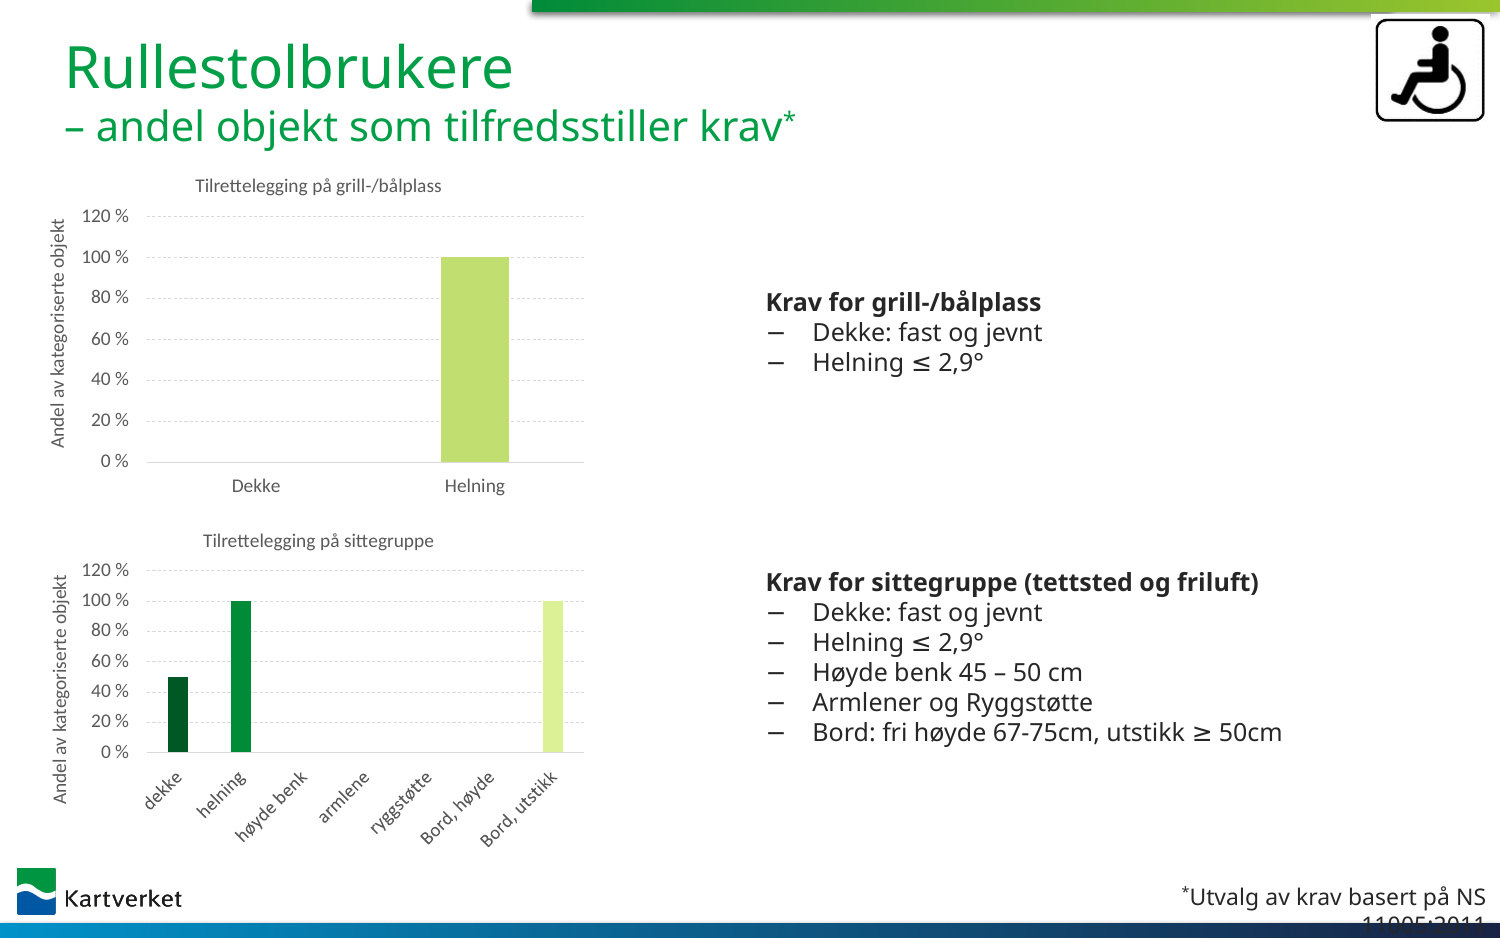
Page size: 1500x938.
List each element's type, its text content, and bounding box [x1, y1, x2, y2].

picture [41, 166, 596, 505]
text_box *Utvalg av krav basert på NS 11005:2011 [1068, 873, 1500, 938]
text_box Krav for sittegruppe (tettsted og friluft) Dekke: fast og jevnt Helning ≤ 2,9° Høyde benk 45 – 50 cm Armlener og Ryggstøtte Bord: fri høyde 67-75cm, utstikk ≥ 50cm [750, 559, 1500, 754]
picture [1371, 13, 1491, 127]
picture [41, 520, 596, 859]
text_box Rullestolbrukere – andel objekt som tilfredsstiller krav* [49, 14, 1431, 158]
text_box Krav for grill-/bålplass Dekke: fast og jevnt Helning ≤ 2,9° [750, 279, 1452, 384]
